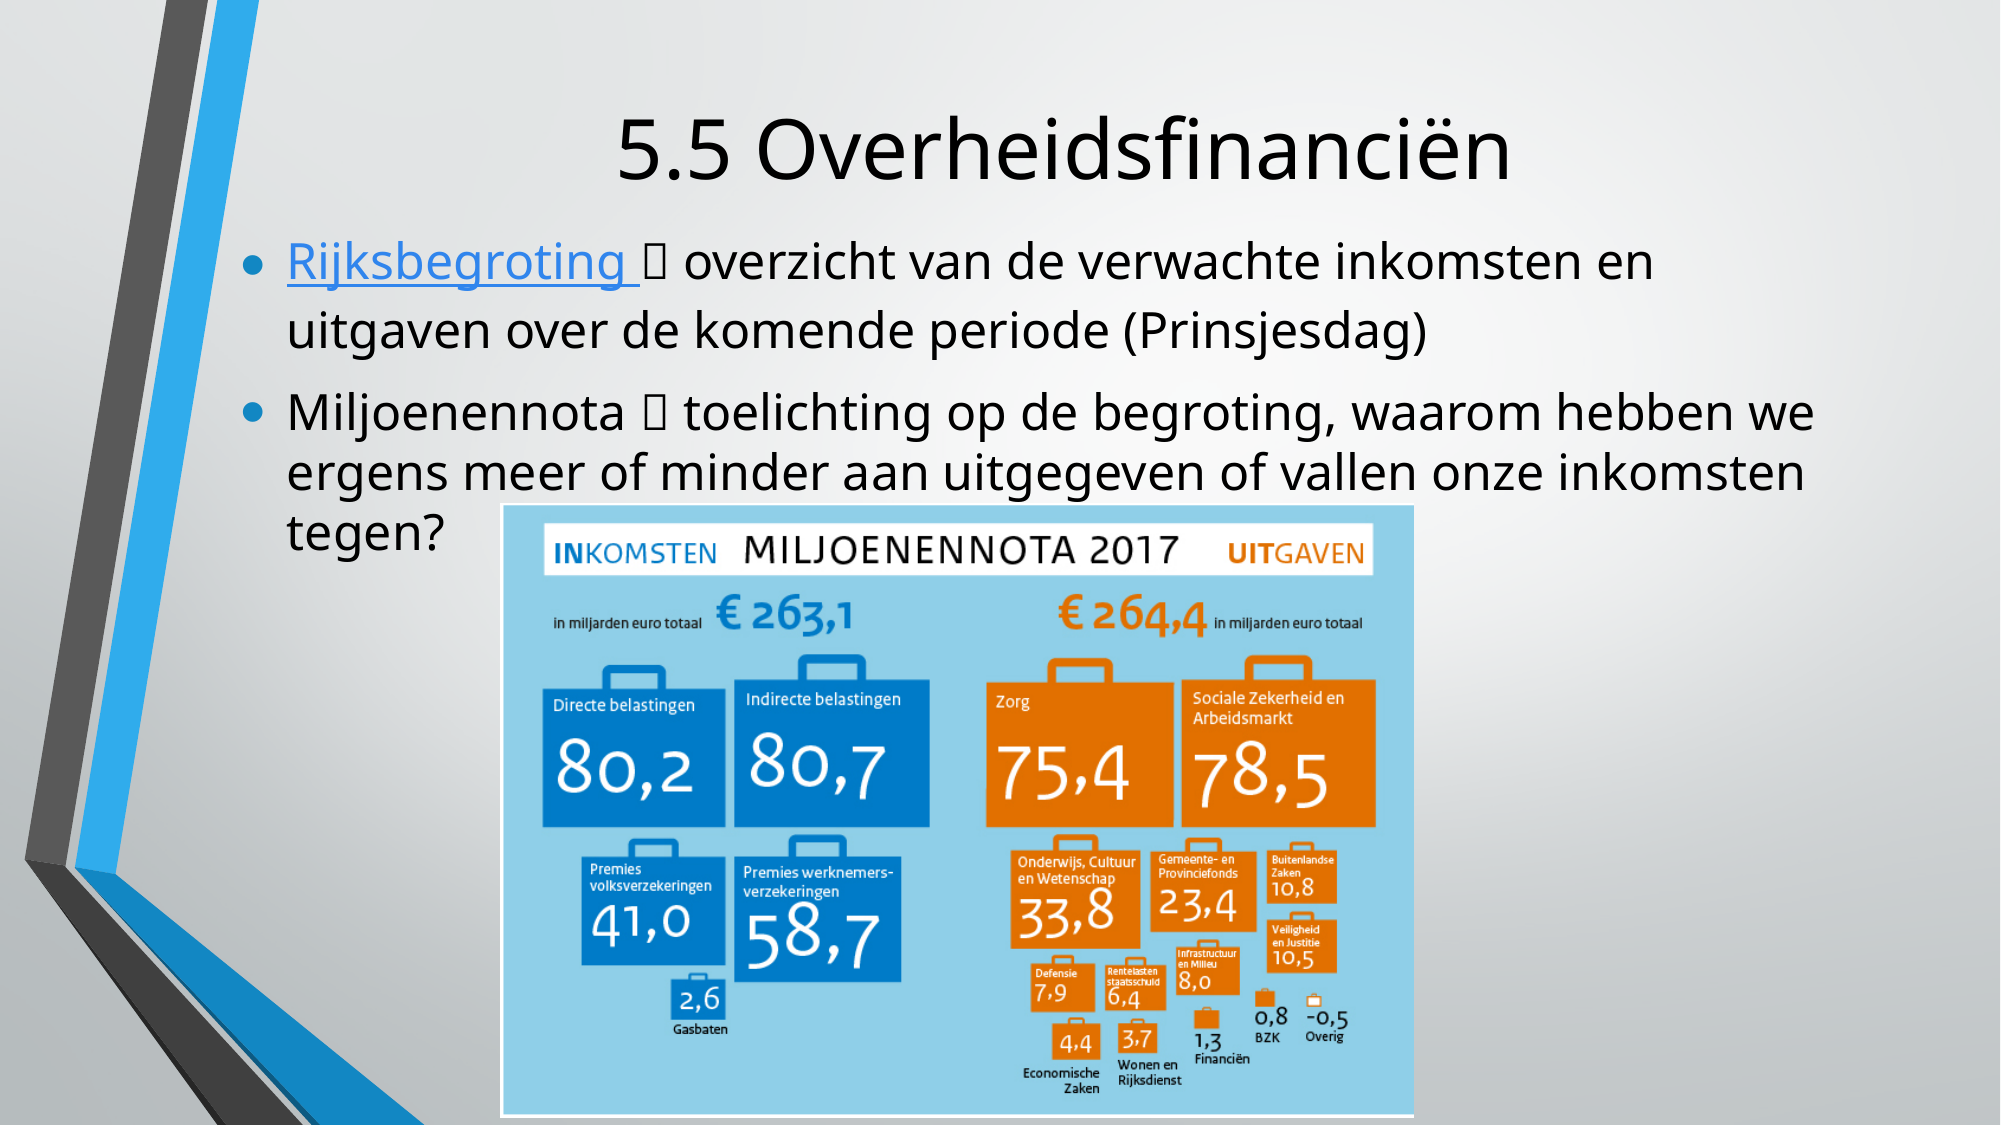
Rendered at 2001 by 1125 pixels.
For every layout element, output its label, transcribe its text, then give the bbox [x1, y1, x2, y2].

picture [500, 502, 1414, 1118]
title 5.5 Overheidsfinanciën [243, 55, 1887, 239]
list Rijksbegroting  overzicht van de verwachte inkomsten en uitgaven over de komende periode (Prinsjesdag) Miljoenennota  toelichting op de begroting, waarom hebben we ergens meer of minder aan uitgegeven of vallen onze inkomsten tegen? [225, 222, 1869, 736]
